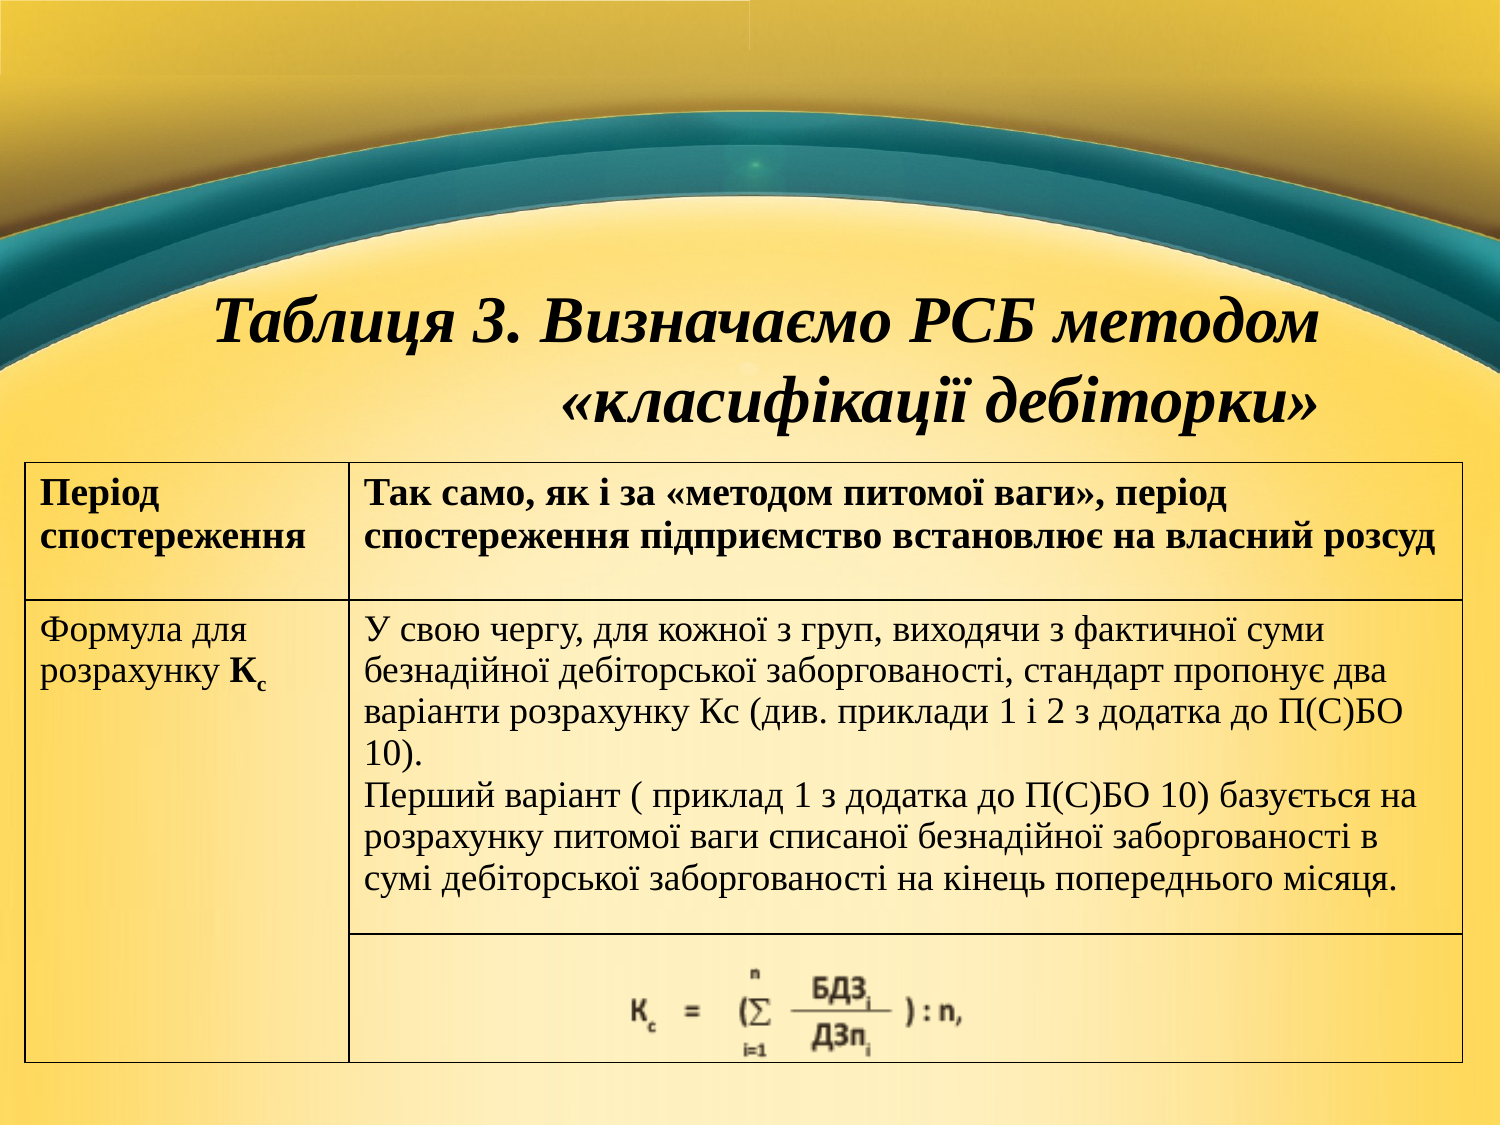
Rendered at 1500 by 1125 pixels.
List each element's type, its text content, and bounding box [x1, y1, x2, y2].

table_cell [350, 935, 1462, 1062]
table_header Так само, як і за «методом питомої ваги», період спостереження підприємство встановлює на власний розсуд [350, 463, 1462, 599]
title Таблиця 3. Визначаємо РСБ методом «класифікації дебіторки» [0, 262, 1338, 450]
table_header Період спостереження [26, 463, 348, 599]
table_cell Формула для розрахунку Кс [26, 601, 348, 1062]
picture [0, 0, 1500, 1125]
table_cell У свою чергу, для кожної з груп, виходячи з фактичної суми безнадійної дебіторської заборгованості, стандарт пропонує два варіанти розрахунку Кс (див. приклади 1 і 2 з додатка до П(С)БО 10). Перший варіант ( приклад 1 з додатка до П(С)БО 10) базується на розрахунку питомої ваги списаної безнадійної заборгованості в сумі дебіторської заборгованості на кінець попереднього місяця. [350, 601, 1462, 933]
